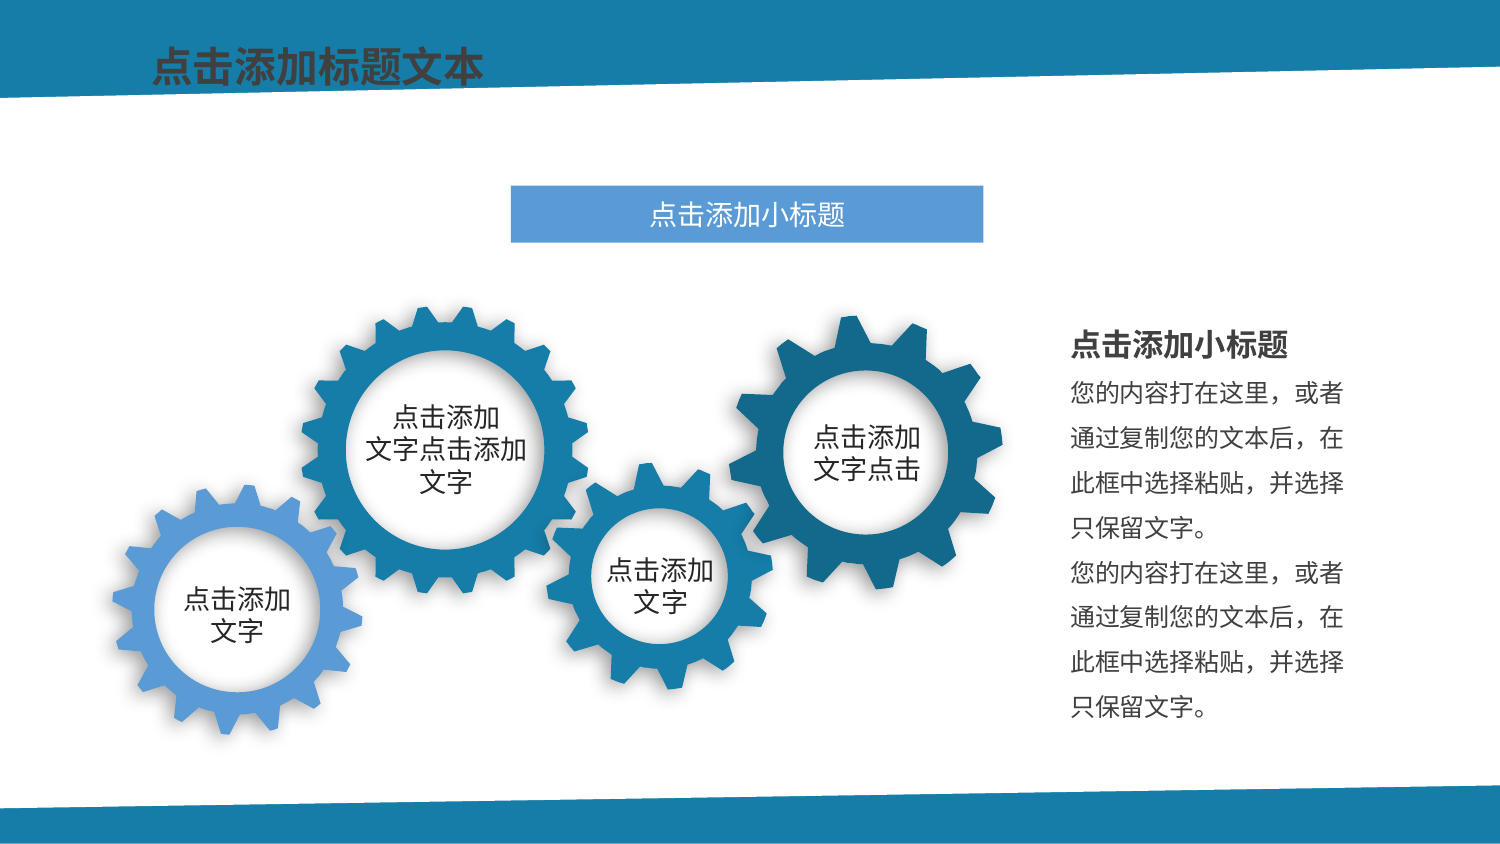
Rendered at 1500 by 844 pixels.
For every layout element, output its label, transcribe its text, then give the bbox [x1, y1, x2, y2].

text_box 点击添加 文字 [168, 576, 300, 653]
text_box [728, 315, 1003, 590]
text_box 点击添加 文字点击添加 文字 [356, 394, 524, 503]
text_box [546, 462, 773, 690]
text_box 点击添加小标题 您的内容打在这里，或者通过复制您的文本后，在此框中选择粘贴，并选择只保留文字。 您的内容打在这里，或者通过复制您的文本后，在此框中选择粘贴，并选择只保留文字。 [1058, 300, 1378, 728]
text_box 点击添加 文字点击 [794, 414, 928, 491]
text_box 点击添加小标题 [510, 185, 984, 244]
text_box 点击添加 文字 [601, 547, 707, 624]
text_box 点击添加标题文本 [136, 33, 501, 99]
text_box [301, 306, 589, 594]
text_box [112, 484, 363, 735]
